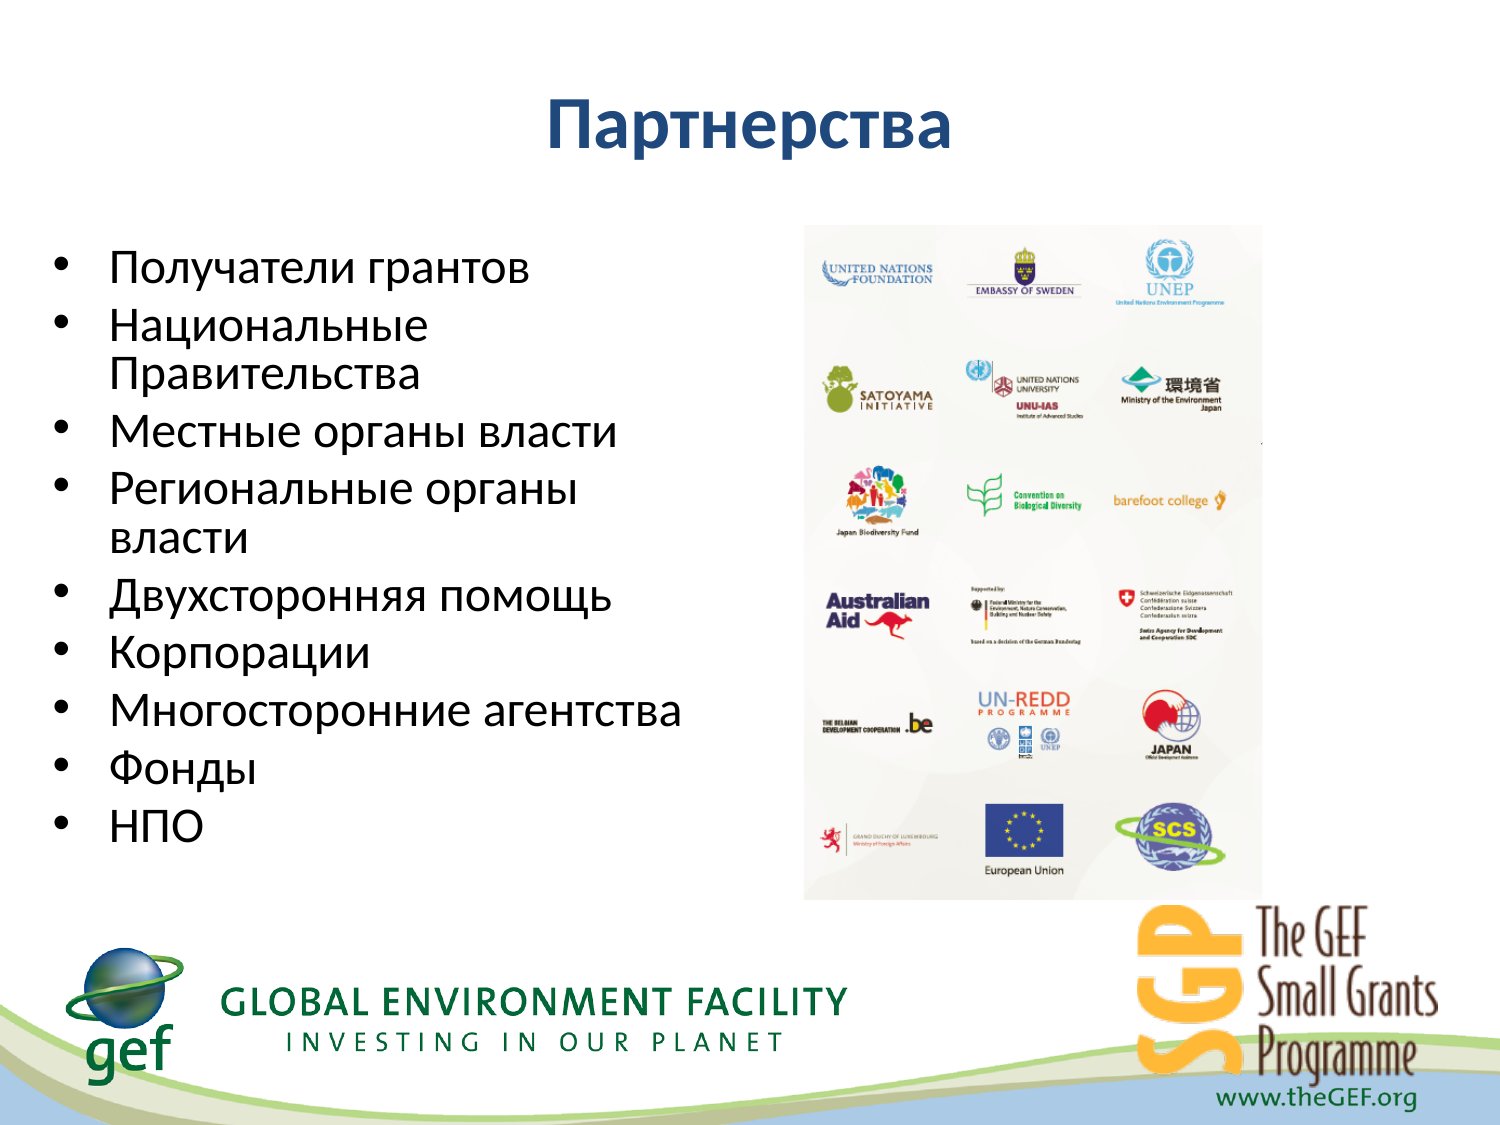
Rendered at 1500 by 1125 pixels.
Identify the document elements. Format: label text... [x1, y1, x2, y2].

picture [803, 224, 1263, 901]
list Получатели грантов Национальные Правительства Местные органы власти Региональные органы власти Двухсторонняя помощь Корпорации Многосторонние агентства Фонды НПО [37, 237, 700, 825]
title Партнерства [75, 24, 1425, 213]
picture [0, 904, 1500, 1125]
